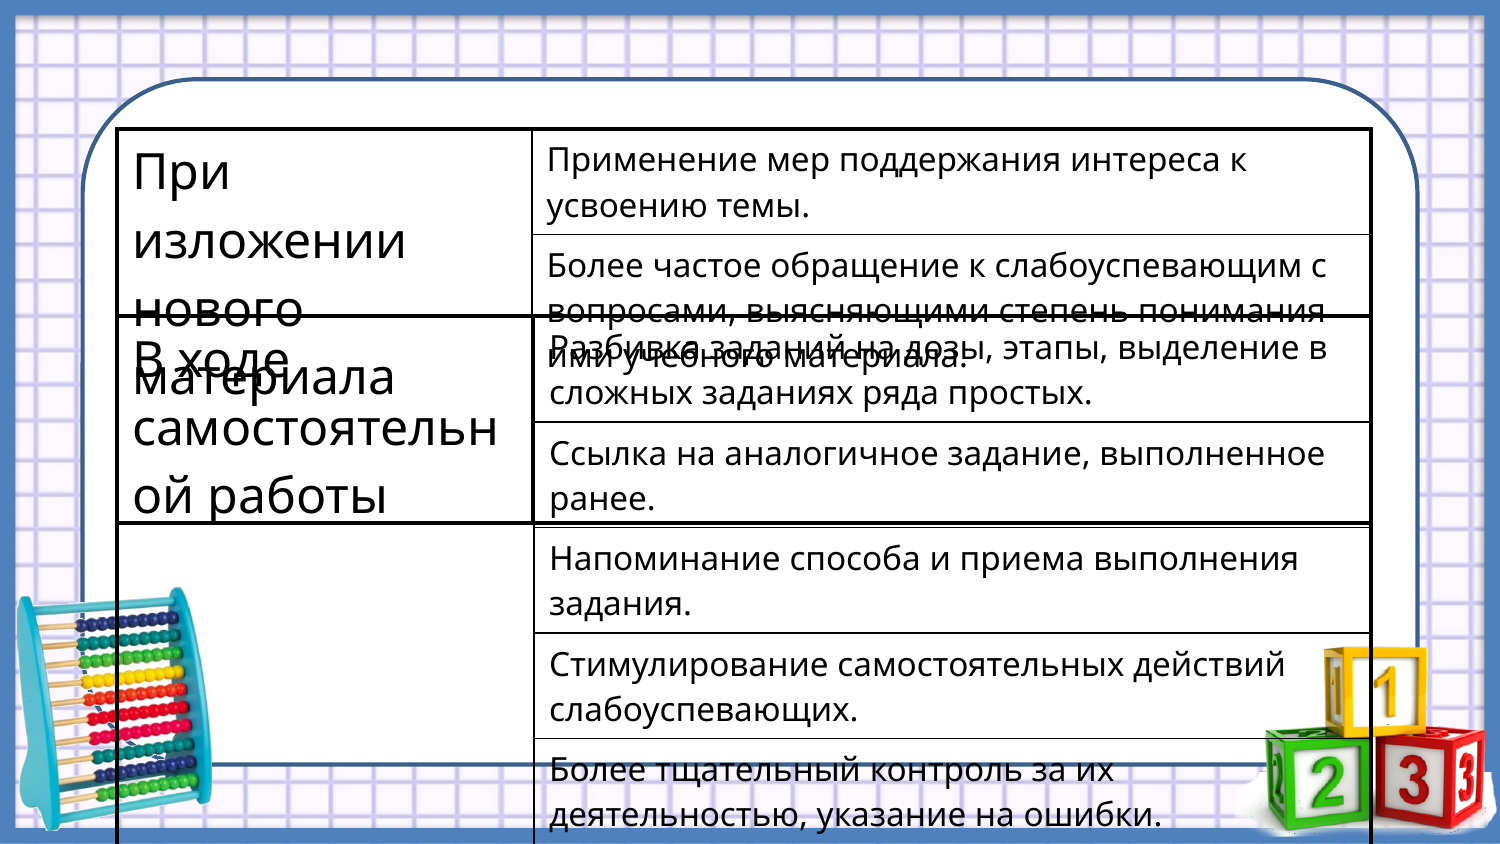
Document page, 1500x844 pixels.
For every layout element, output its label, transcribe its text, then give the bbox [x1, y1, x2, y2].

table_cell Напоминание способа и приема выполнения задания. [535, 528, 1369, 632]
table_header Применение мер поддержания интереса к усвоению темы. [533, 131, 1369, 234]
picture [16, 16, 1500, 844]
table_header В ходе самостоятельной работы [119, 318, 533, 844]
table_cell Стимулирование самостоятельных действий слабоуспевающих. [535, 634, 1369, 738]
table_cell Более тщательный контроль за их деятельностью, указание на ошибки. [535, 739, 1369, 844]
table_header Разбивка заданий на дозы, этапы, выделение в сложных заданиях ряда простых. [535, 318, 1369, 421]
table_cell Более частое обращение к слабоуспевающим с вопросами, выясняющими степень понимания ими учебного материала. [533, 235, 1369, 314]
table_header При изложении нового материала [119, 131, 531, 314]
table_cell Ссылка на аналогичное задание, выполненное ранее. [535, 423, 1369, 527]
